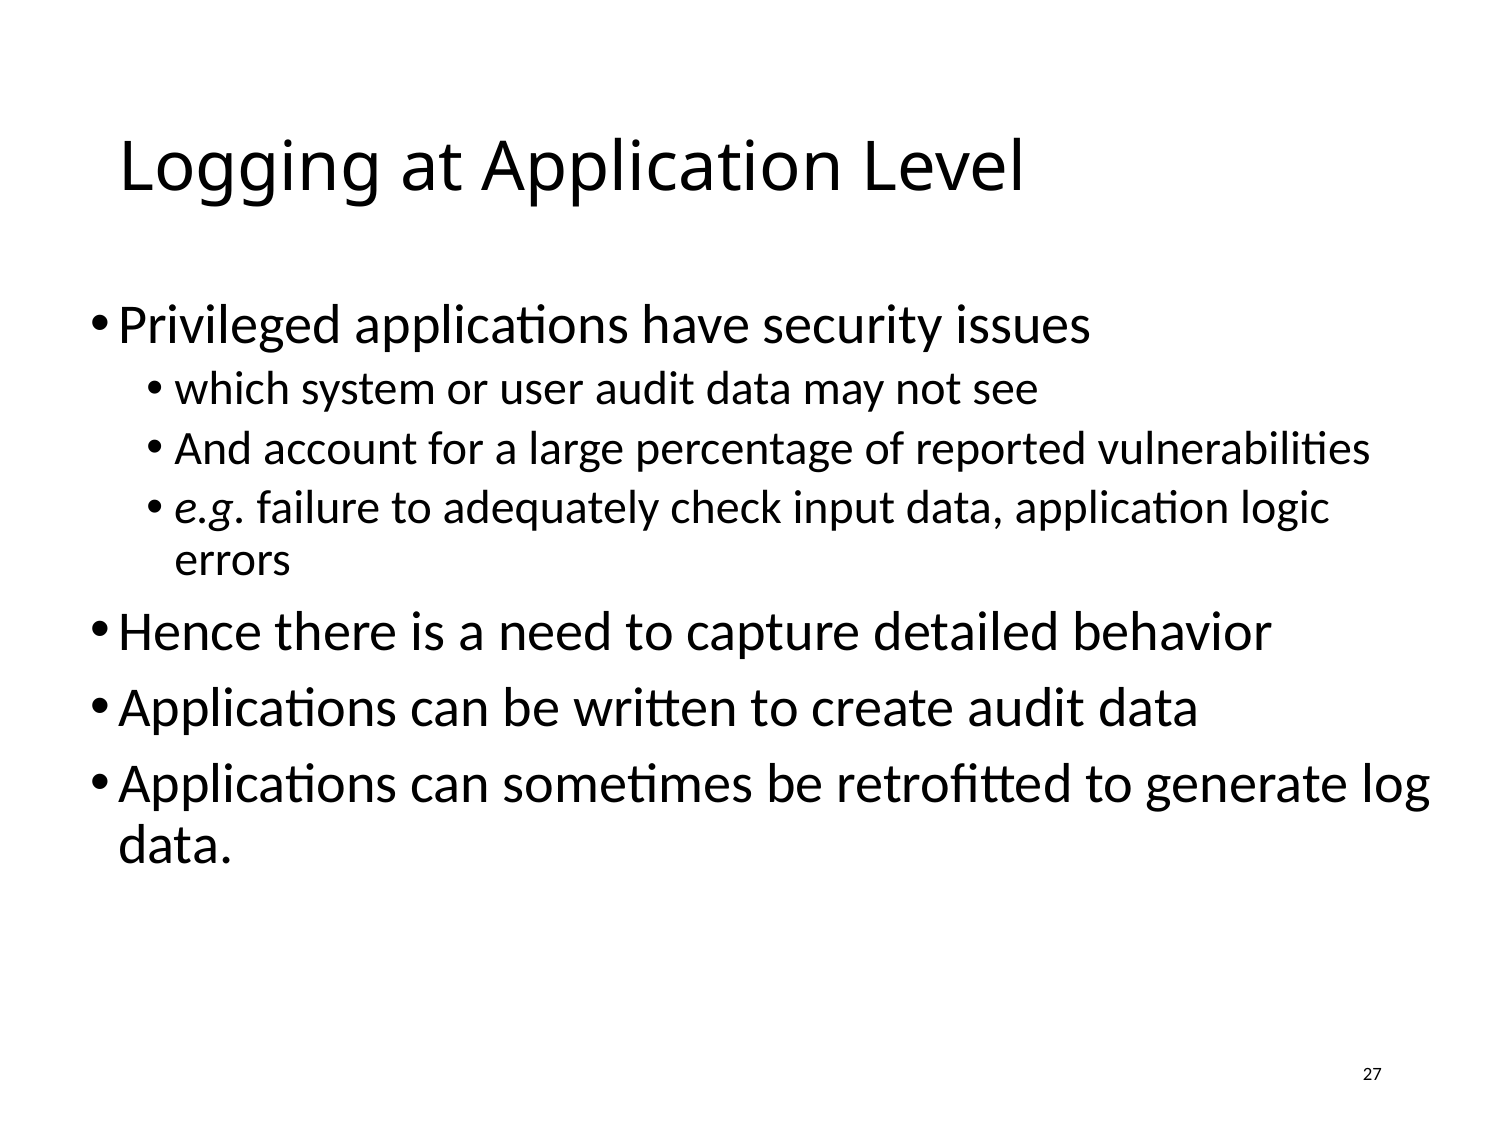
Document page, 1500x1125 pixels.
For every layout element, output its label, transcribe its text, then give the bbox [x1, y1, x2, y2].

slide_number 27 [1059, 1042, 1397, 1103]
title Logging at Application Level [103, 59, 1397, 278]
list Privileged applications have security issues which system or user audit data may not see And account for a large percentage of reported vulnerabilities e.g. failure to adequately check input data, application logic errors Hence there is a need to capture detailed behavior Applications can be written to create audit data Applications can sometimes be retrofitted to generate log data. [75, 287, 1463, 1063]
